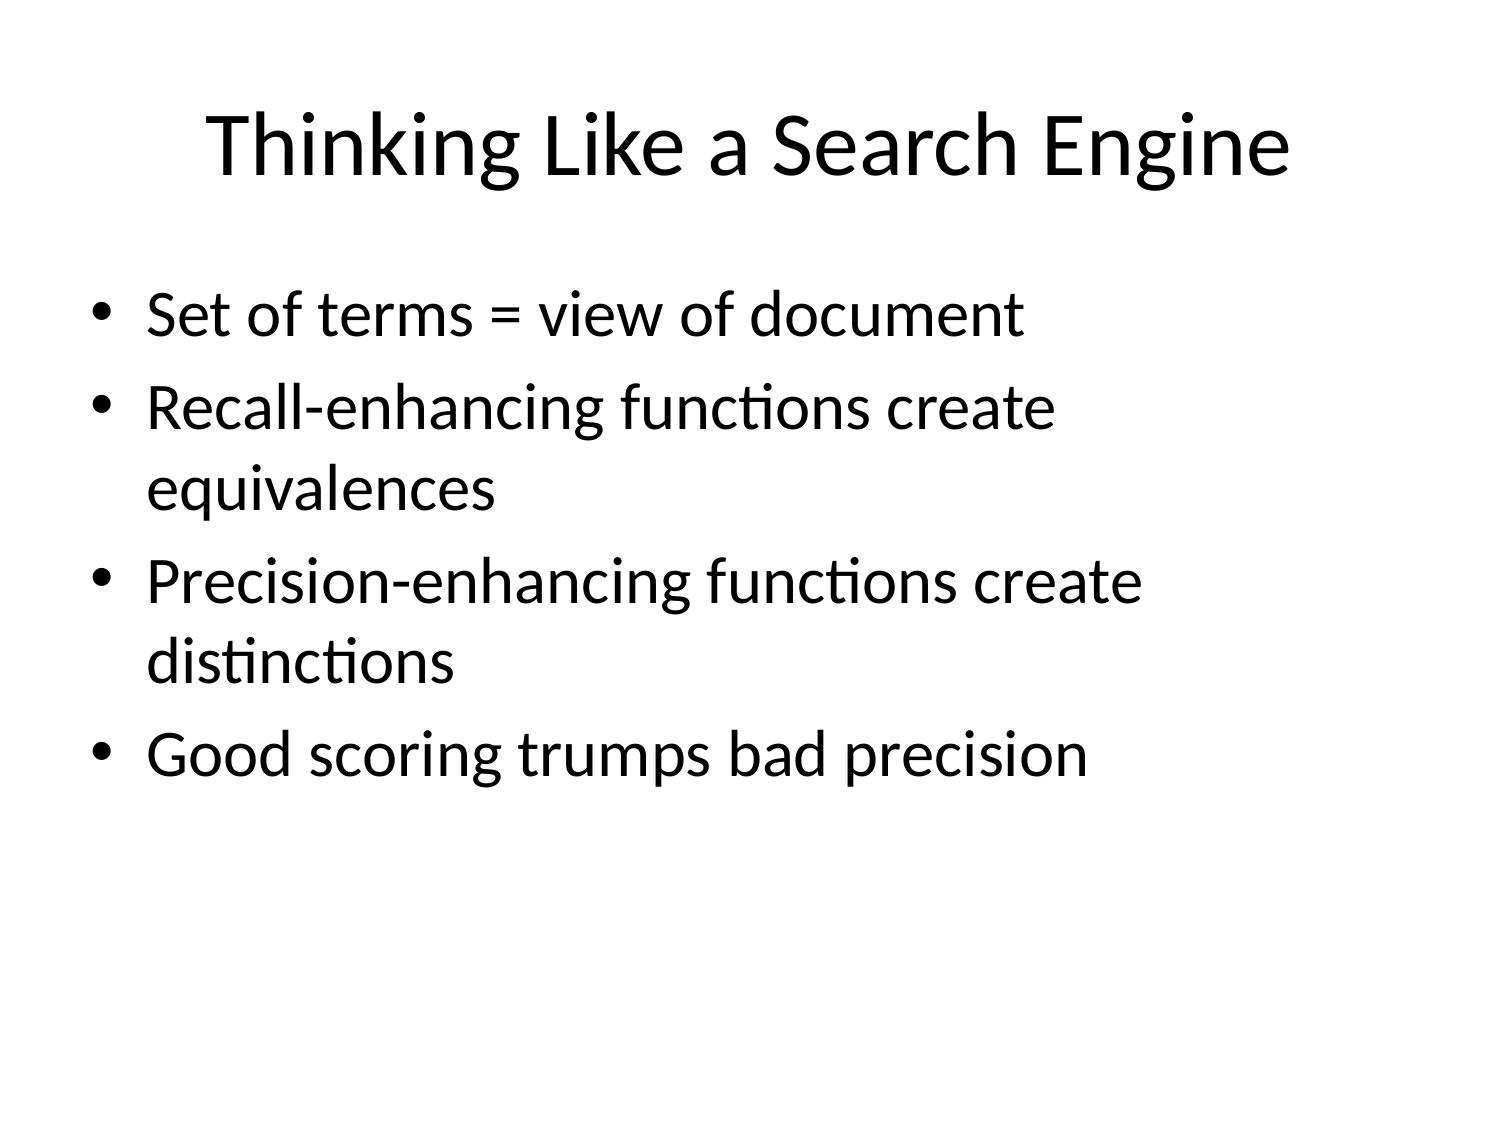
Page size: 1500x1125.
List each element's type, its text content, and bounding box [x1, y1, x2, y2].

title Thinking Like a Search Engine [75, 45, 1425, 233]
list Set of terms = view of document Recall-enhancing functions create equivalences Precision-enhancing functions create distinctions Good scoring trumps bad precision [75, 262, 1425, 1005]
